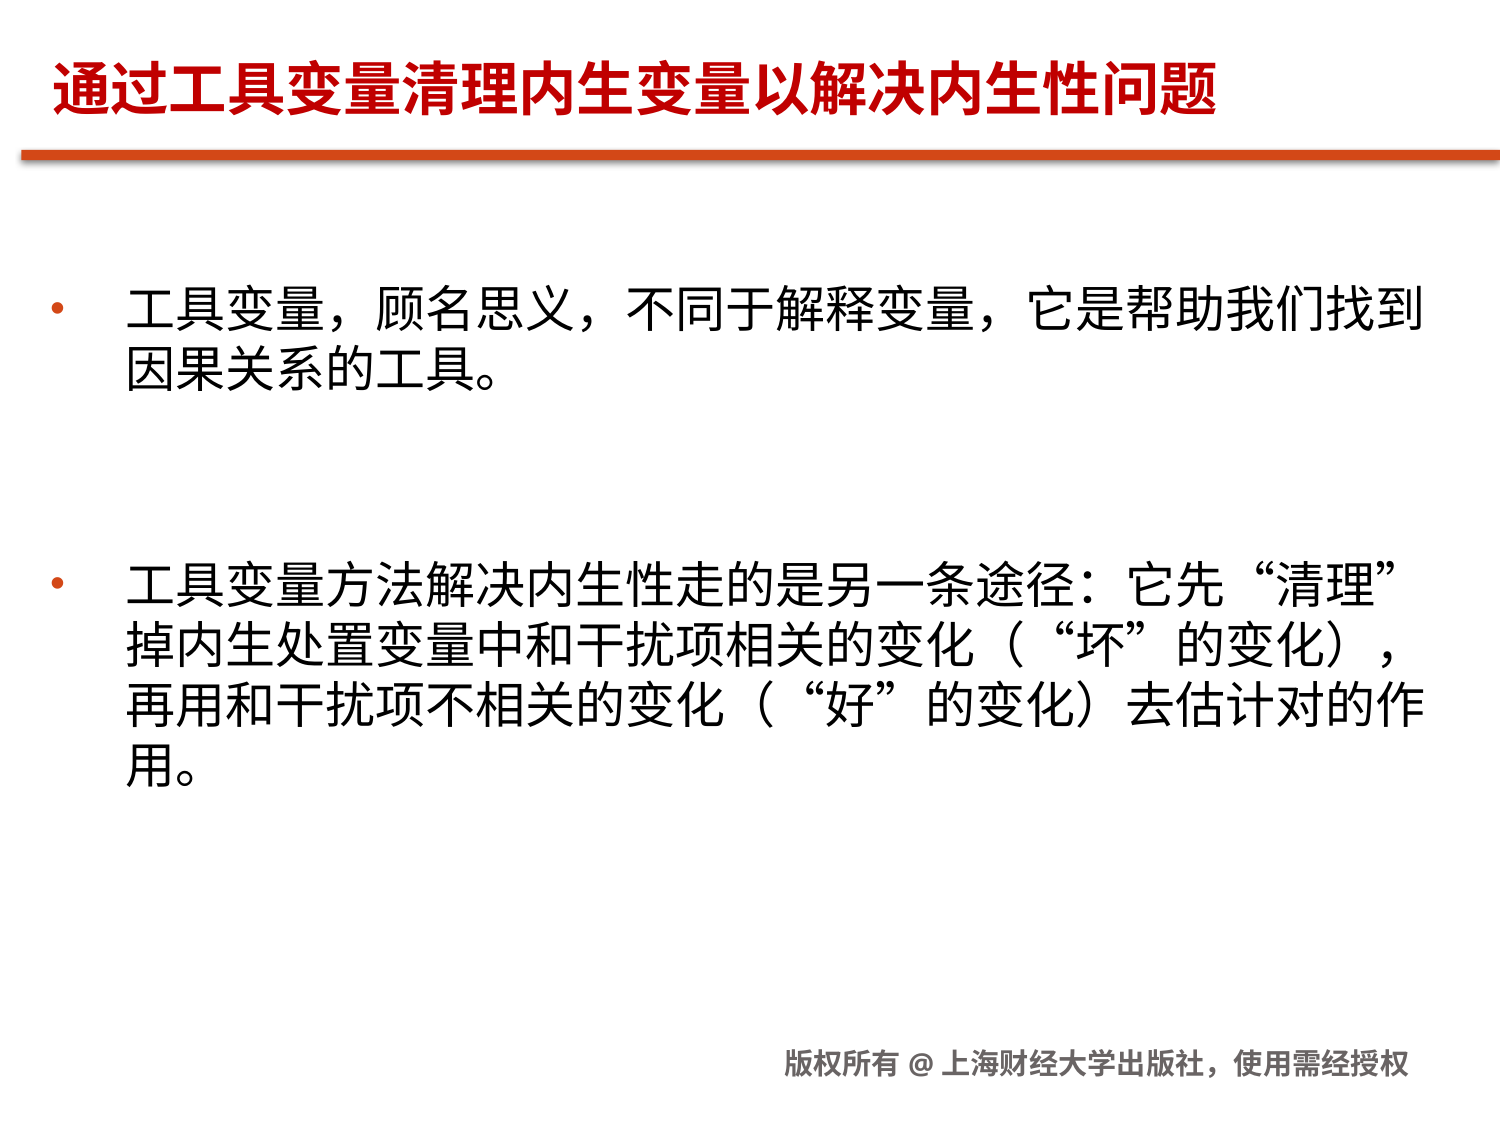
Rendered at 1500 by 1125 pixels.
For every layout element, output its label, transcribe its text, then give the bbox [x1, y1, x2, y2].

title 通过工具变量清理内生变量以解决内生性问题 [37, 50, 1450, 138]
footer 版权所有@上海财经大学出版社，使用需经授权 [690, 1025, 1500, 1100]
